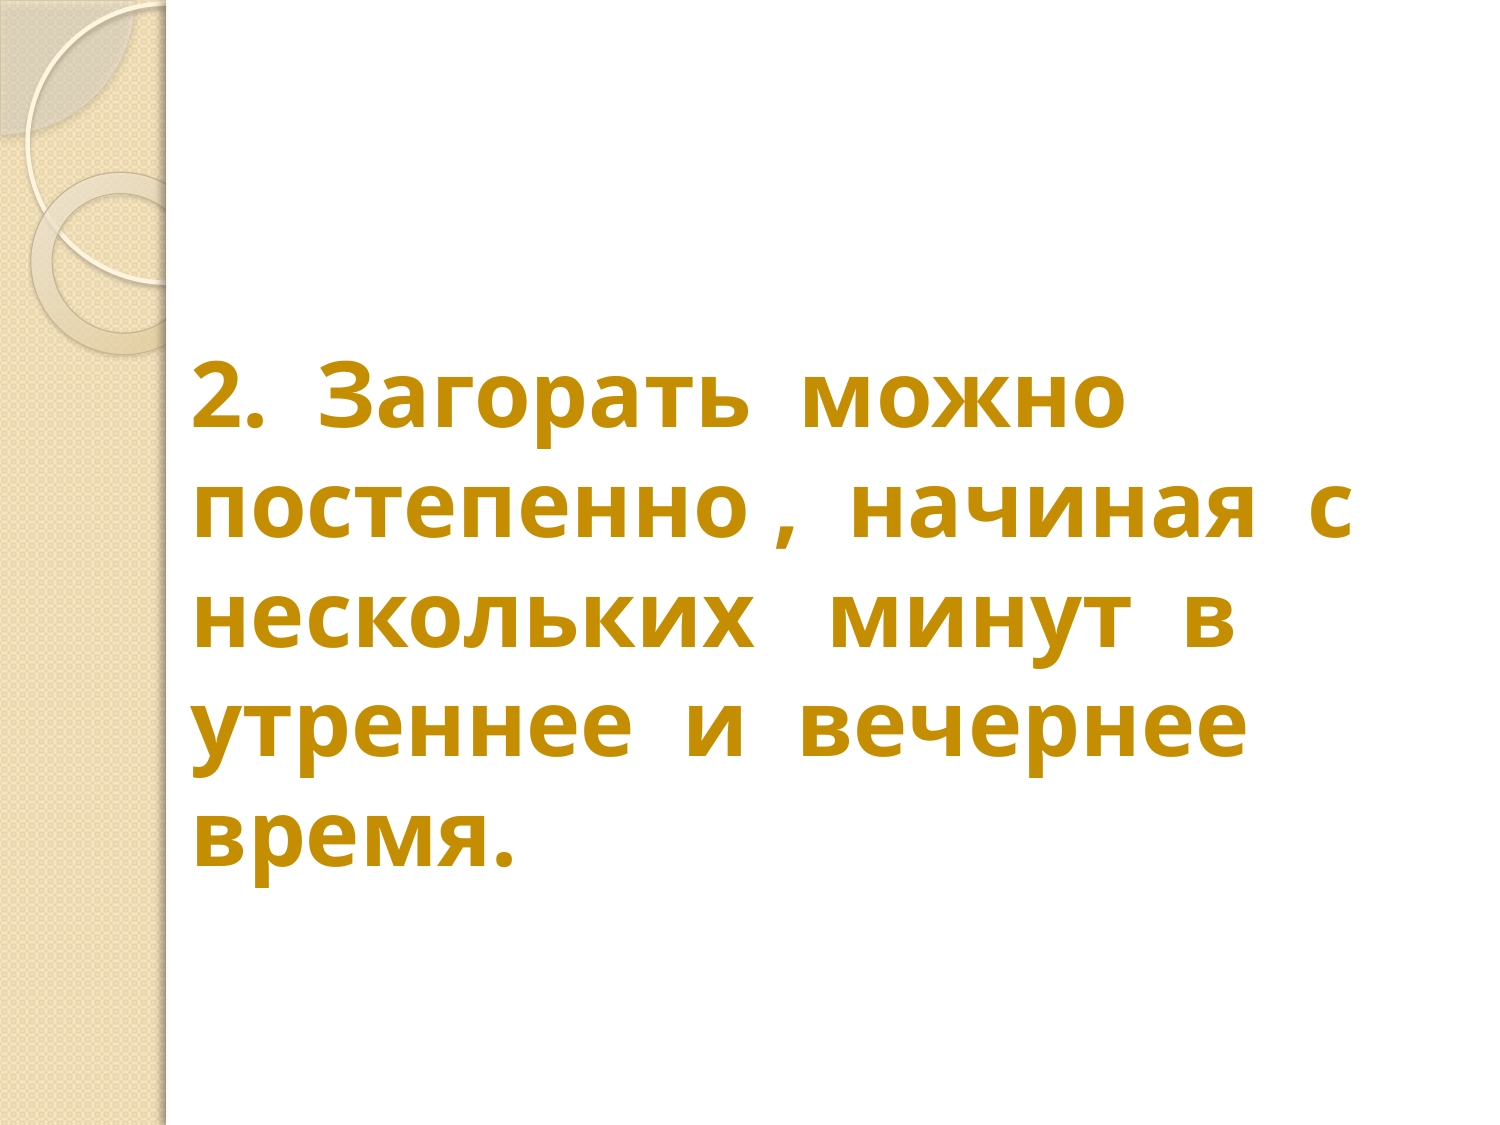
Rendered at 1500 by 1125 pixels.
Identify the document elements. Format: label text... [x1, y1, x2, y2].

list [152, 237, 1466, 1025]
text_box 2. Загорать можно постепенно , начиная с нескольких минут в утреннее и вечернее время. [175, 328, 1442, 893]
